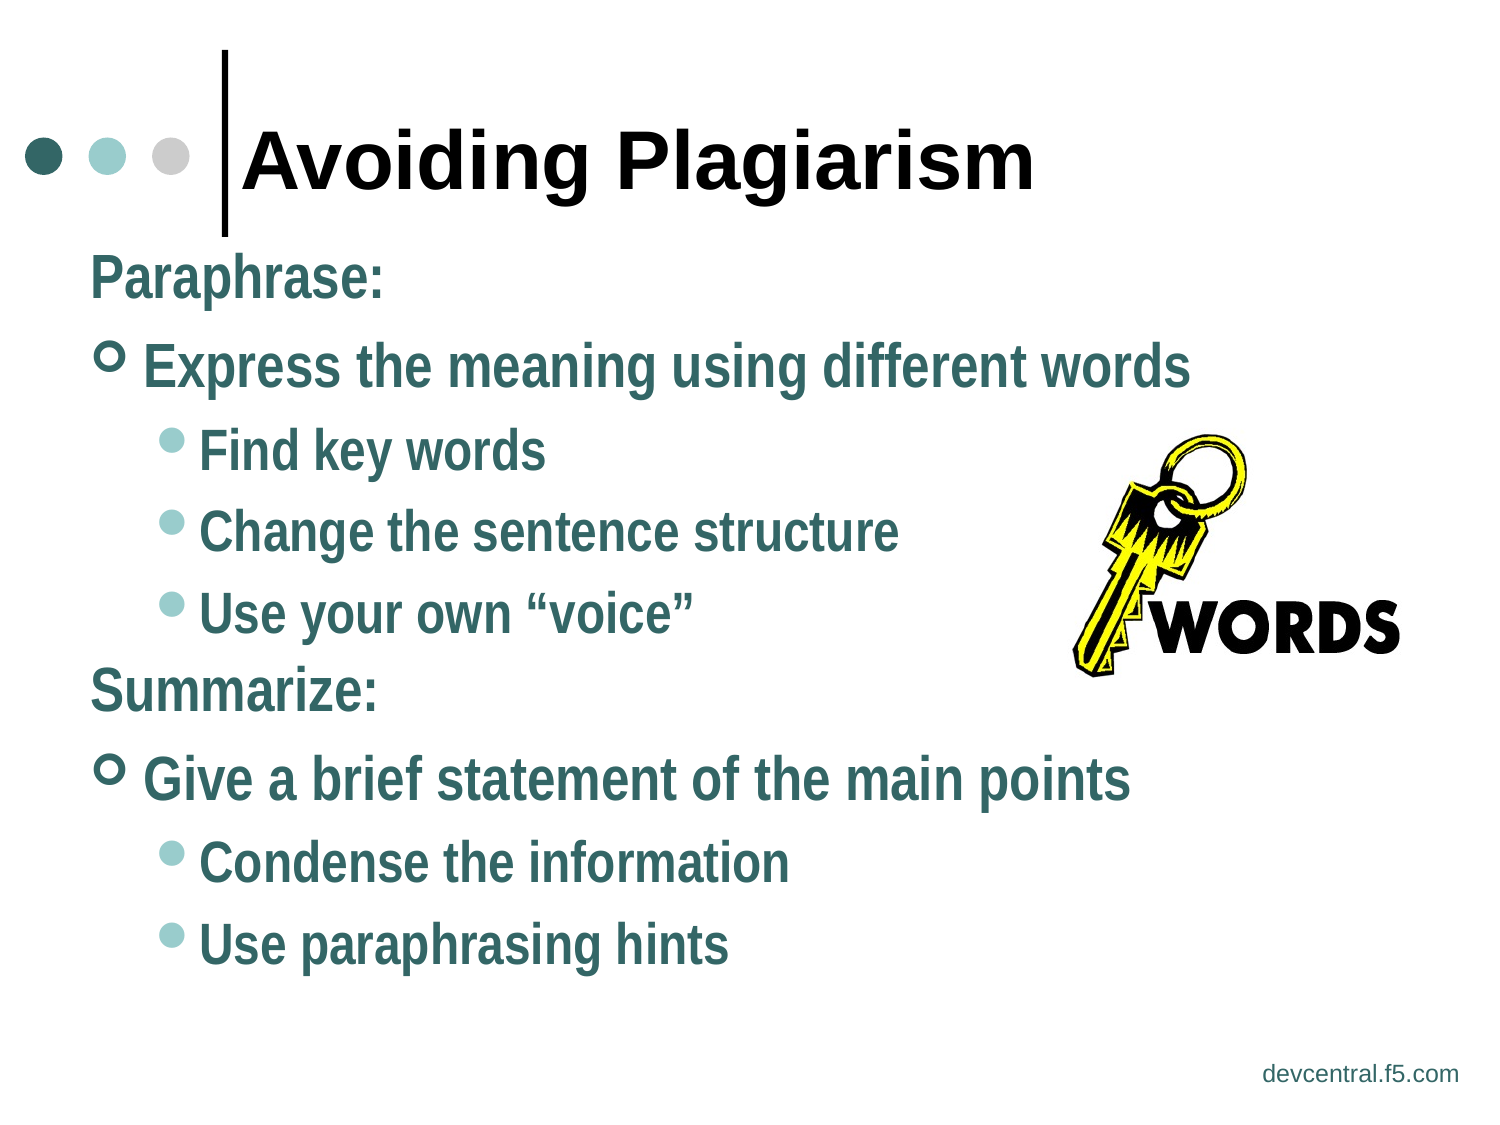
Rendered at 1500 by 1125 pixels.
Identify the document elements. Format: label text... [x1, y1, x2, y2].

title Avoiding Plagiarism [225, 31, 1075, 237]
picture [1012, 412, 1451, 705]
list Paraphrase: Express the meaning using different words Find key words Change the sentence structure Use your own “voice” Summarize: Give a brief statement of the main points Condense the information Use paraphrasing hints [75, 237, 1313, 1063]
text_box devcentral.f5.com [874, 1050, 1475, 1095]
